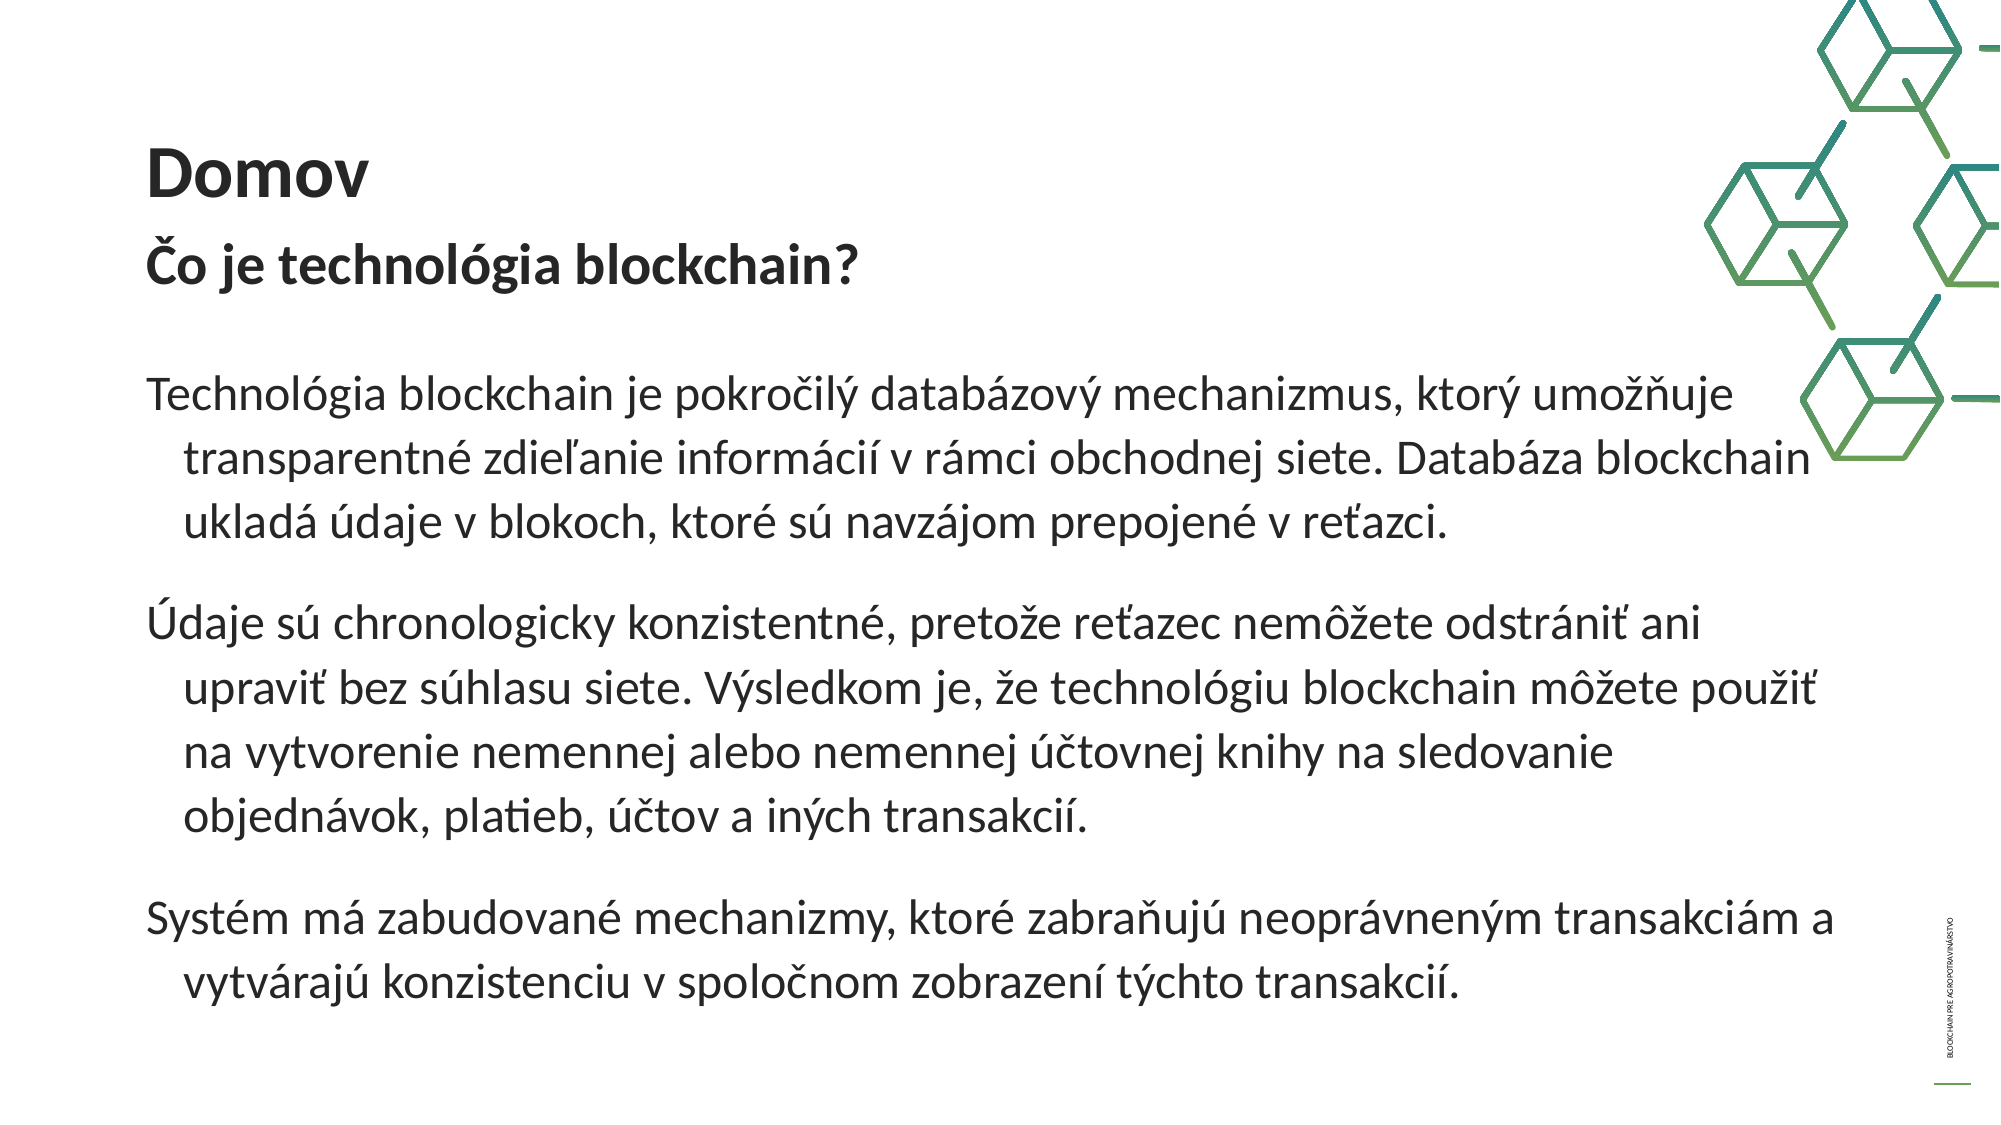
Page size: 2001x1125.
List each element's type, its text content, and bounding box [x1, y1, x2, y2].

list Domov Čo je technológia blockchain? [130, 124, 1698, 337]
list Technológia blockchain je pokročilý databázový mechanizmus, ktorý umožňuje transparentné zdieľanie informácií v rámci obchodnej siete. Databáza blockchain ukladá údaje v blokoch, ktoré sú navzájom prepojené v reťazci. Údaje sú chronologicky konzistentné, pretože reťazec nemôžete odstrániť ani upraviť bez súhlasu siete. Výsledkom je, že technológiu blockchain môžete použiť na vytvorenie nemennej alebo nemennej účtovnej knihy na sledovanie objednávok, platieb, účtov a iných transakcií. Systém má zabudované mechanizmy, ktoré zabraňujú neoprávneným transakciám a vytvárajú konzistenciu v spoločnom zobrazení týchto transakcií. [130, 348, 1869, 1035]
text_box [1703, 0, 2000, 462]
